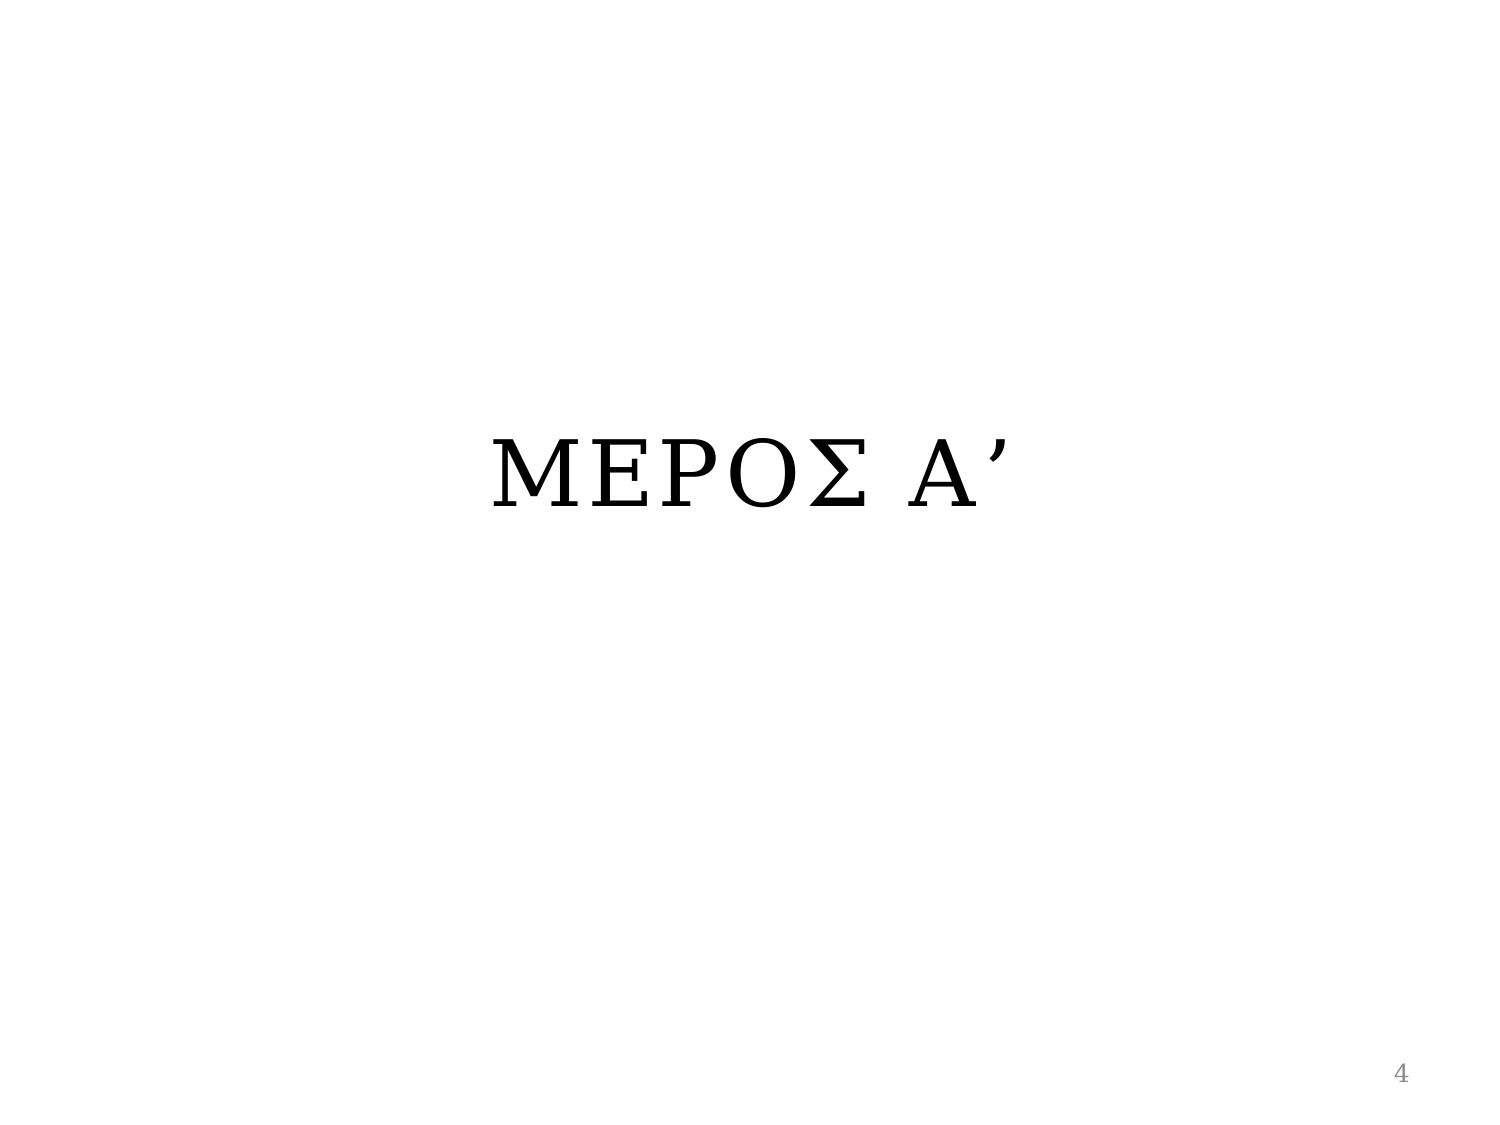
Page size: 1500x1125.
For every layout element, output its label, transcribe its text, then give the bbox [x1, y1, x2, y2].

slide_number 4 [1074, 1042, 1425, 1103]
title ΜΕΡΟΣ Α’ [112, 349, 1388, 591]
